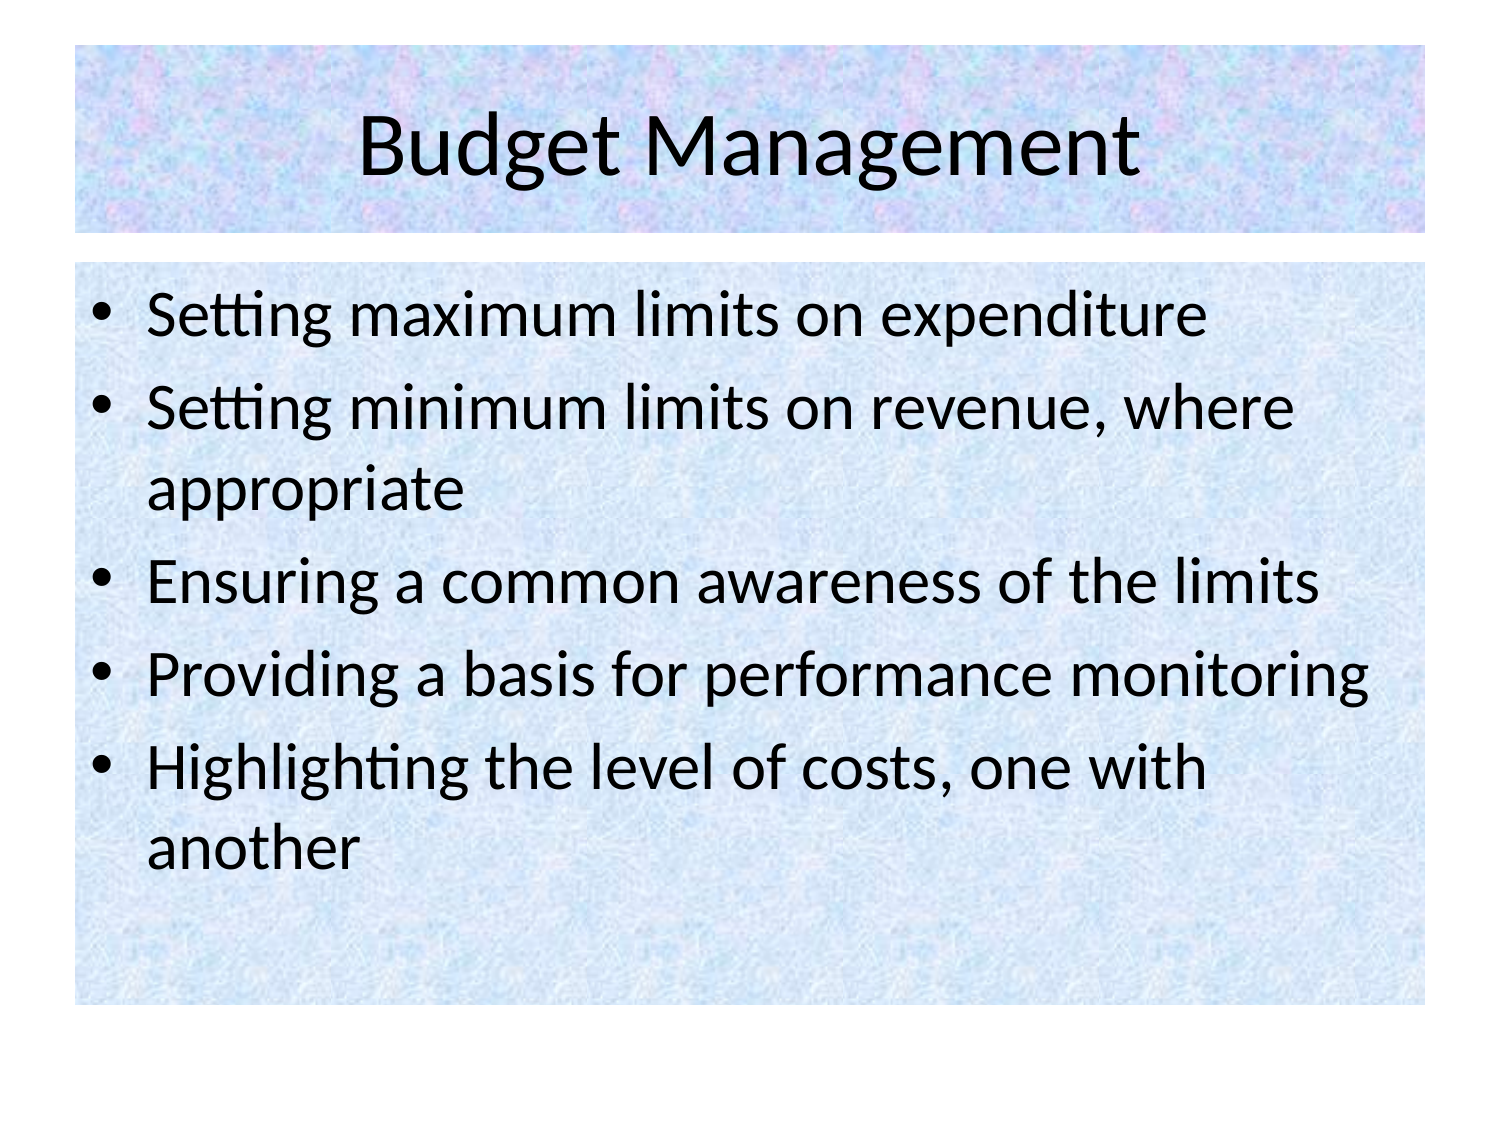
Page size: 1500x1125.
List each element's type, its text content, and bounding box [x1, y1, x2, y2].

title Budget Management [75, 45, 1425, 233]
list Setting maximum limits on expenditure Setting minimum limits on revenue, where appropriate Ensuring a common awareness of the limits Providing a basis for performance monitoring Highlighting the level of costs, one with another [75, 262, 1425, 1005]
